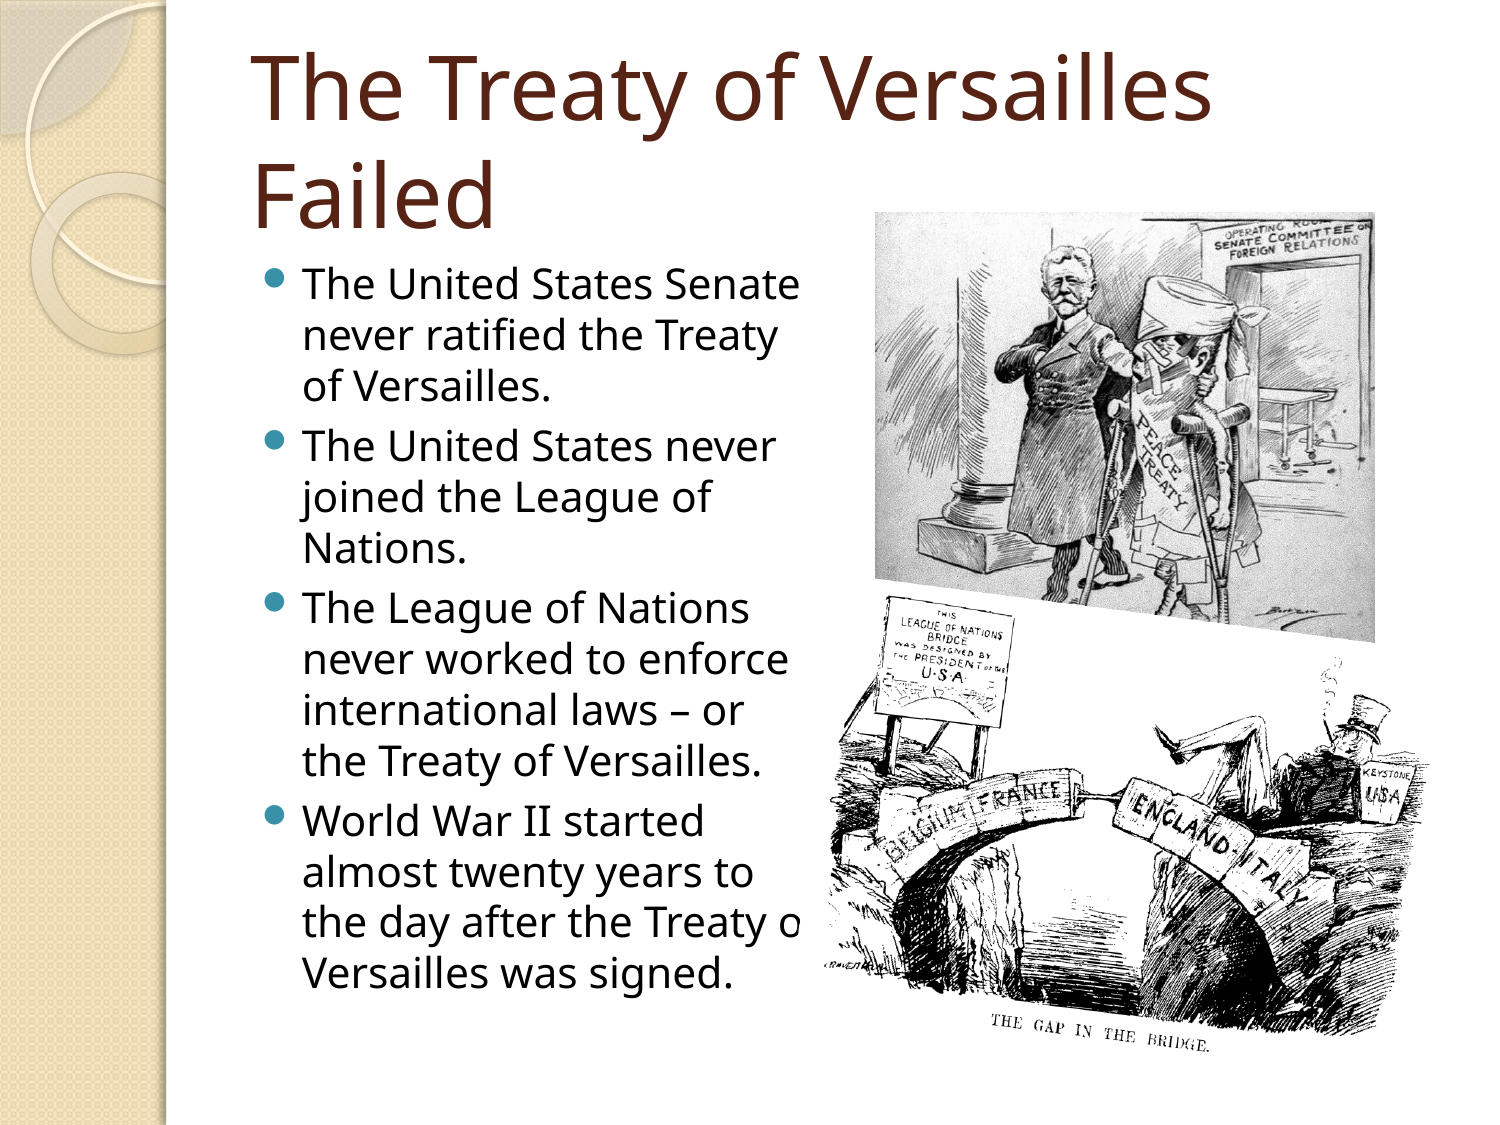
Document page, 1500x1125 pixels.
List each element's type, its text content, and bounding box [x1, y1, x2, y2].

list The United States Senate never ratified the Treaty of Versailles. The United States never joined the League of Nations. The League of Nations never worked to enforce international laws – or the Treaty of Versailles. World War II started almost twenty years to the day after the Treaty of Versailles was signed. [235, 249, 836, 1015]
picture [789, 575, 1465, 1096]
title The Treaty of Versailles Failed [235, 45, 1466, 233]
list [874, 212, 1376, 610]
